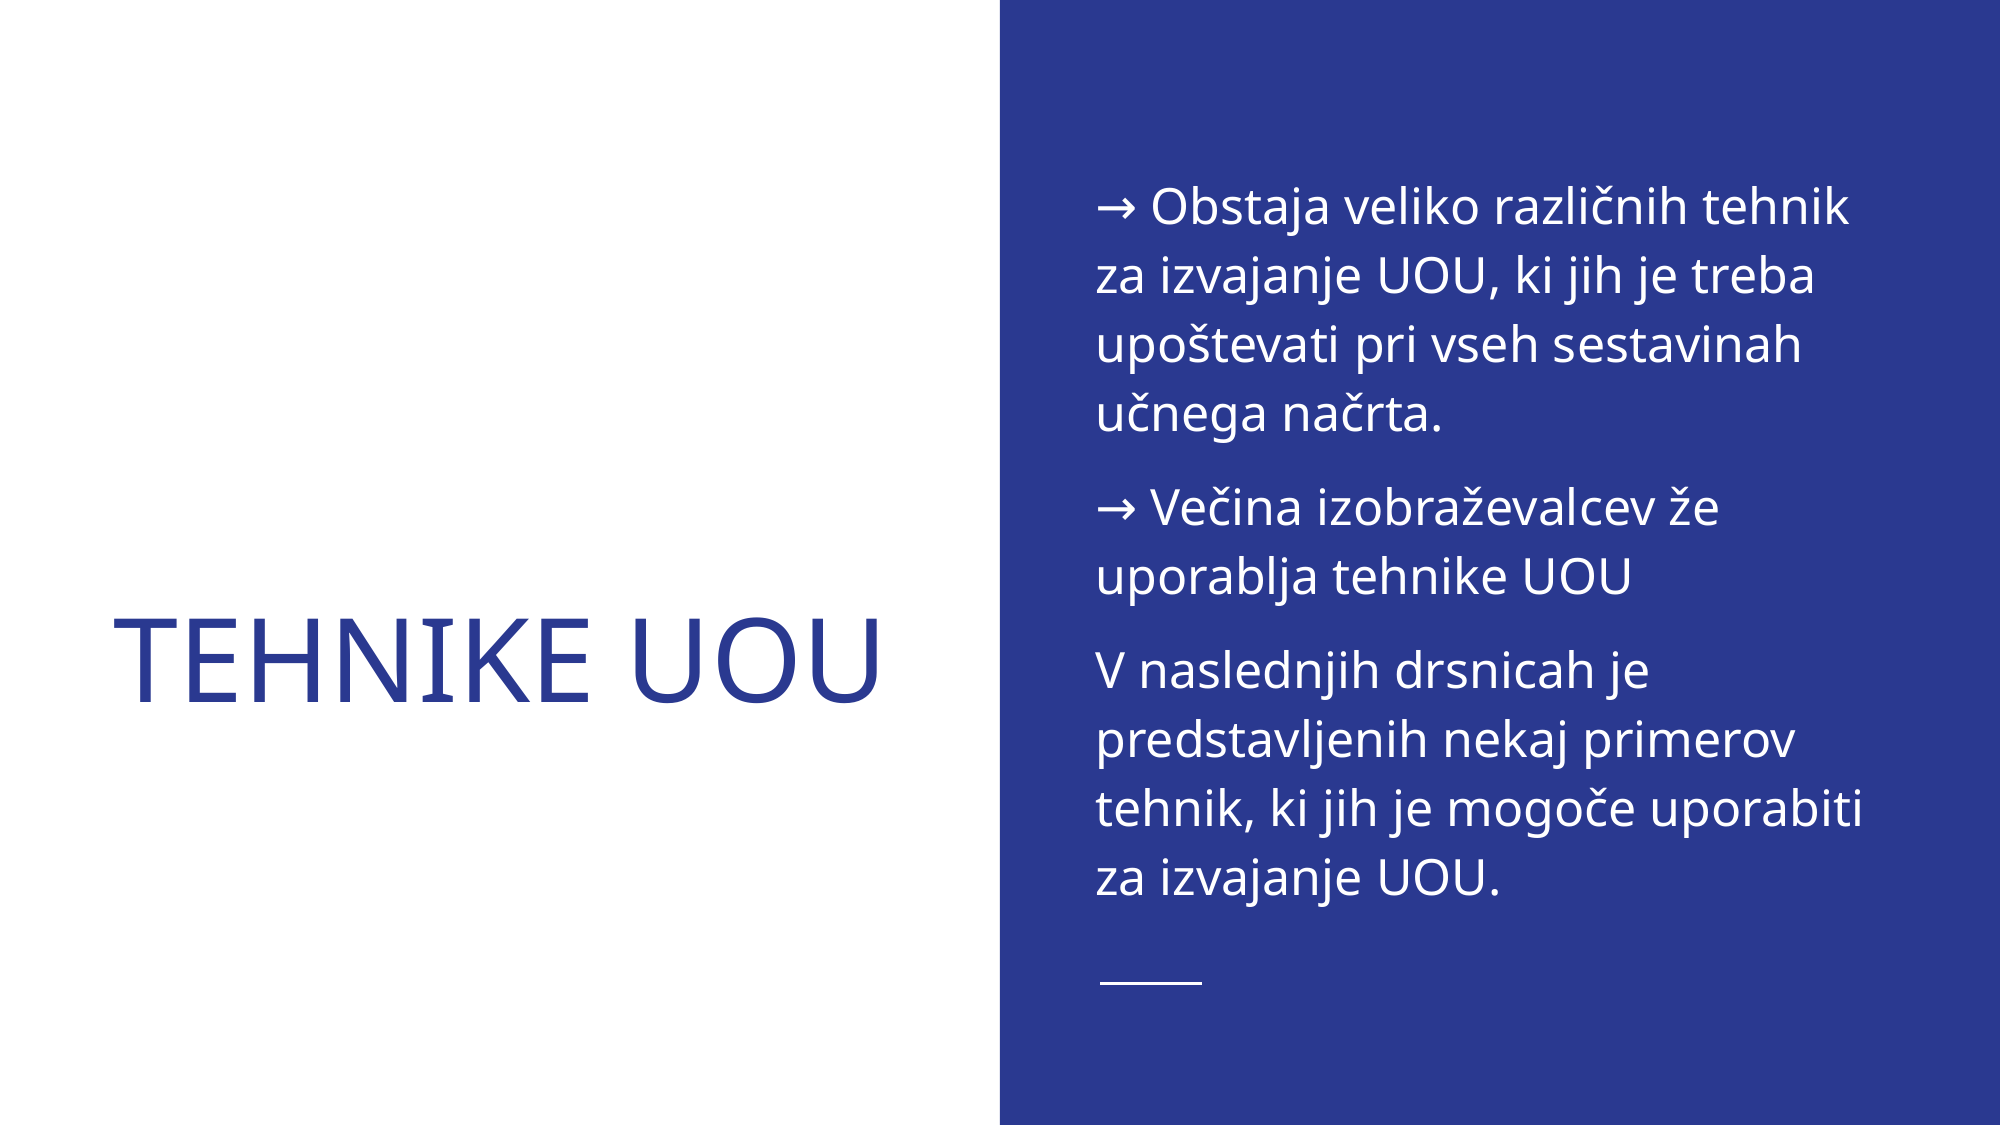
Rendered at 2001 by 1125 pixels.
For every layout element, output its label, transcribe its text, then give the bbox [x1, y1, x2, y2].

title TEHNIKE UOU [58, 391, 943, 734]
list → Obstaja veliko različnih tehnik za izvajanje UOU, ki jih je treba upoštevati pri vseh sestavinah učnega načrta. → Večina izobraževalcev že uporablja tehnike UOU V naslednjih drsnicah je predstavljenih nekaj primerov tehnik, ki jih je mogoče uporabiti za izvajanje UOU. [1080, 158, 1920, 967]
